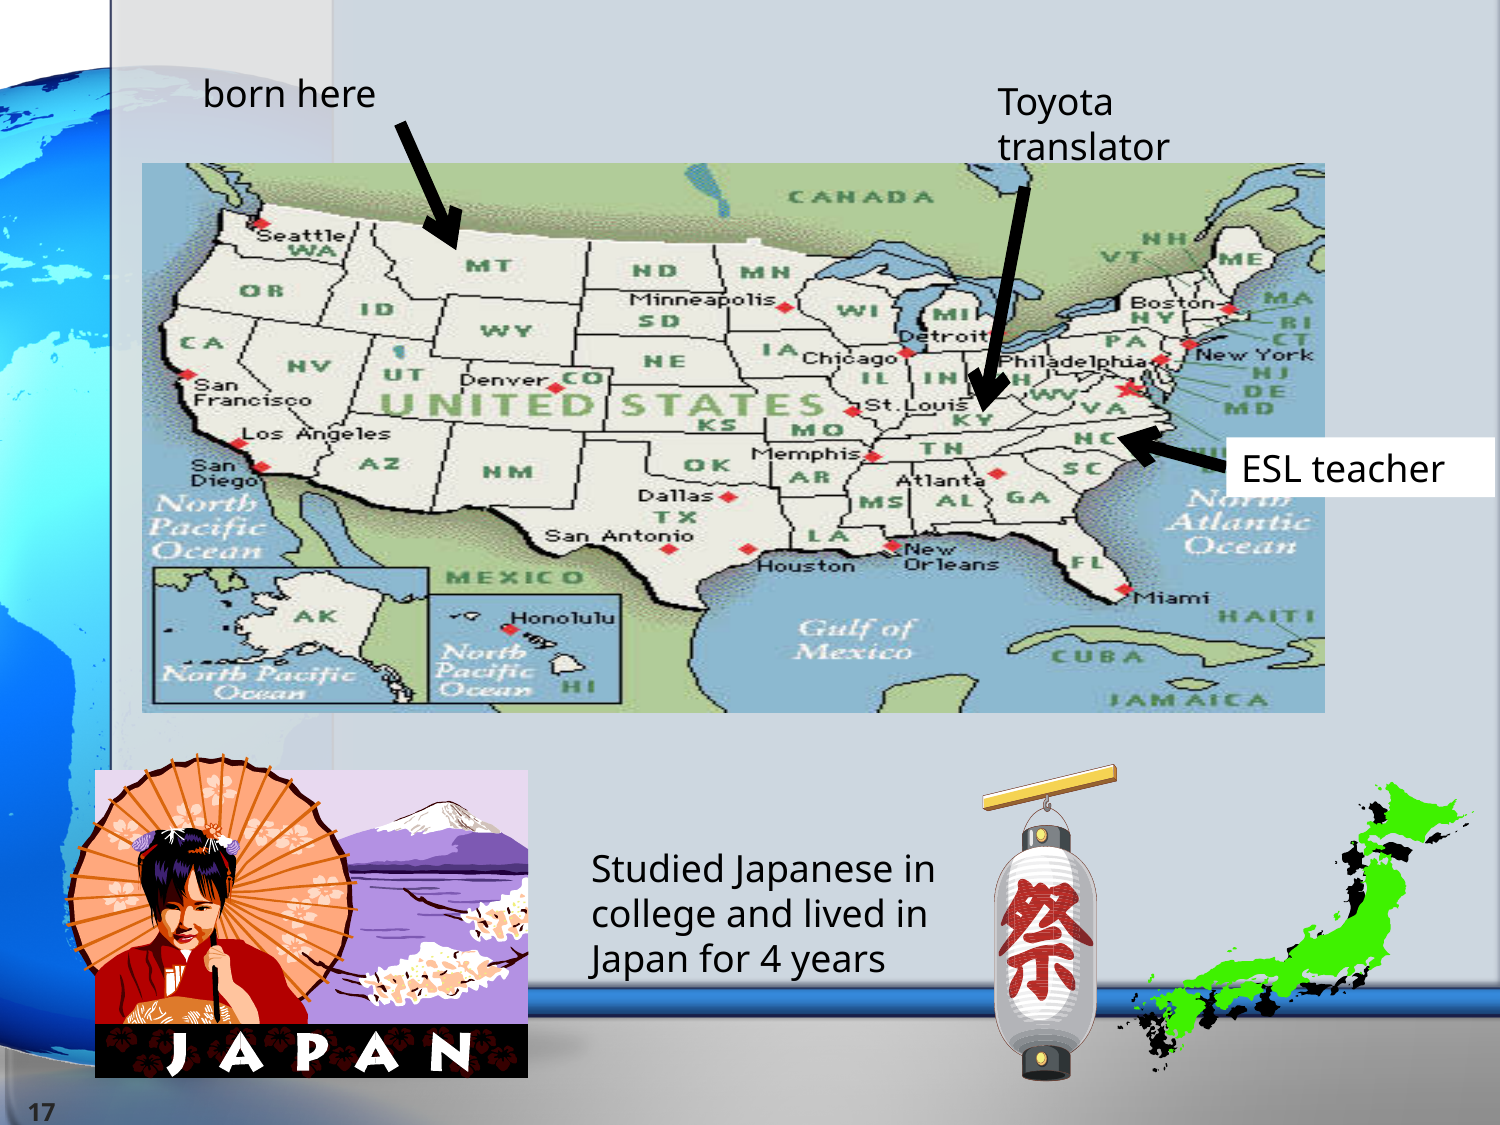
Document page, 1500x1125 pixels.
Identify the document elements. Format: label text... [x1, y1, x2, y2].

picture [64, 749, 532, 1082]
picture [0, 1, 1500, 1125]
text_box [890, 277, 1118, 322]
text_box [1116, 436, 1227, 469]
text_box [364, 158, 493, 216]
text_box Studied Japanese in college and lived in Japan for 4 years [576, 837, 974, 988]
text_box Toyota translator [982, 70, 1252, 154]
text_box born here [187, 62, 457, 123]
text_box ESL teacher [1336, 437, 1495, 498]
slide_number 17 [12, 1088, 363, 1125]
